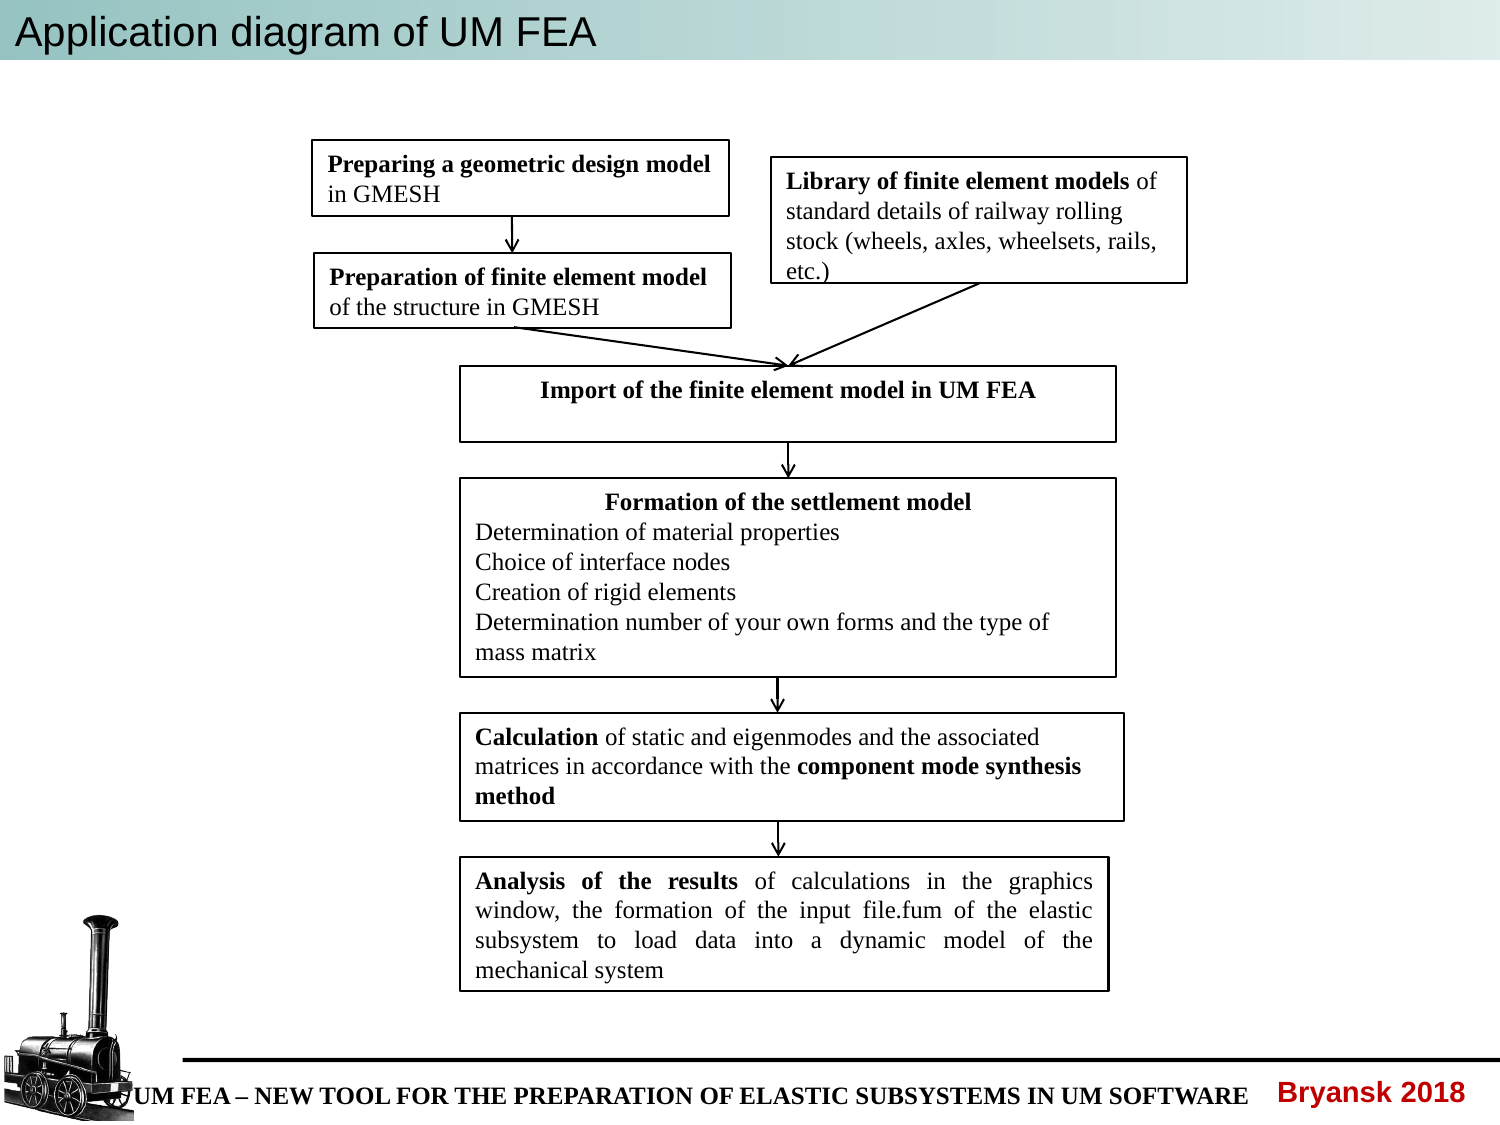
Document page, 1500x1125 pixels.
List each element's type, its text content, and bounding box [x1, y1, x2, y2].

text_box Application diagram of UM FEA [0, 1, 1500, 60]
picture [4, 911, 134, 1121]
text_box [299, 133, 1201, 992]
